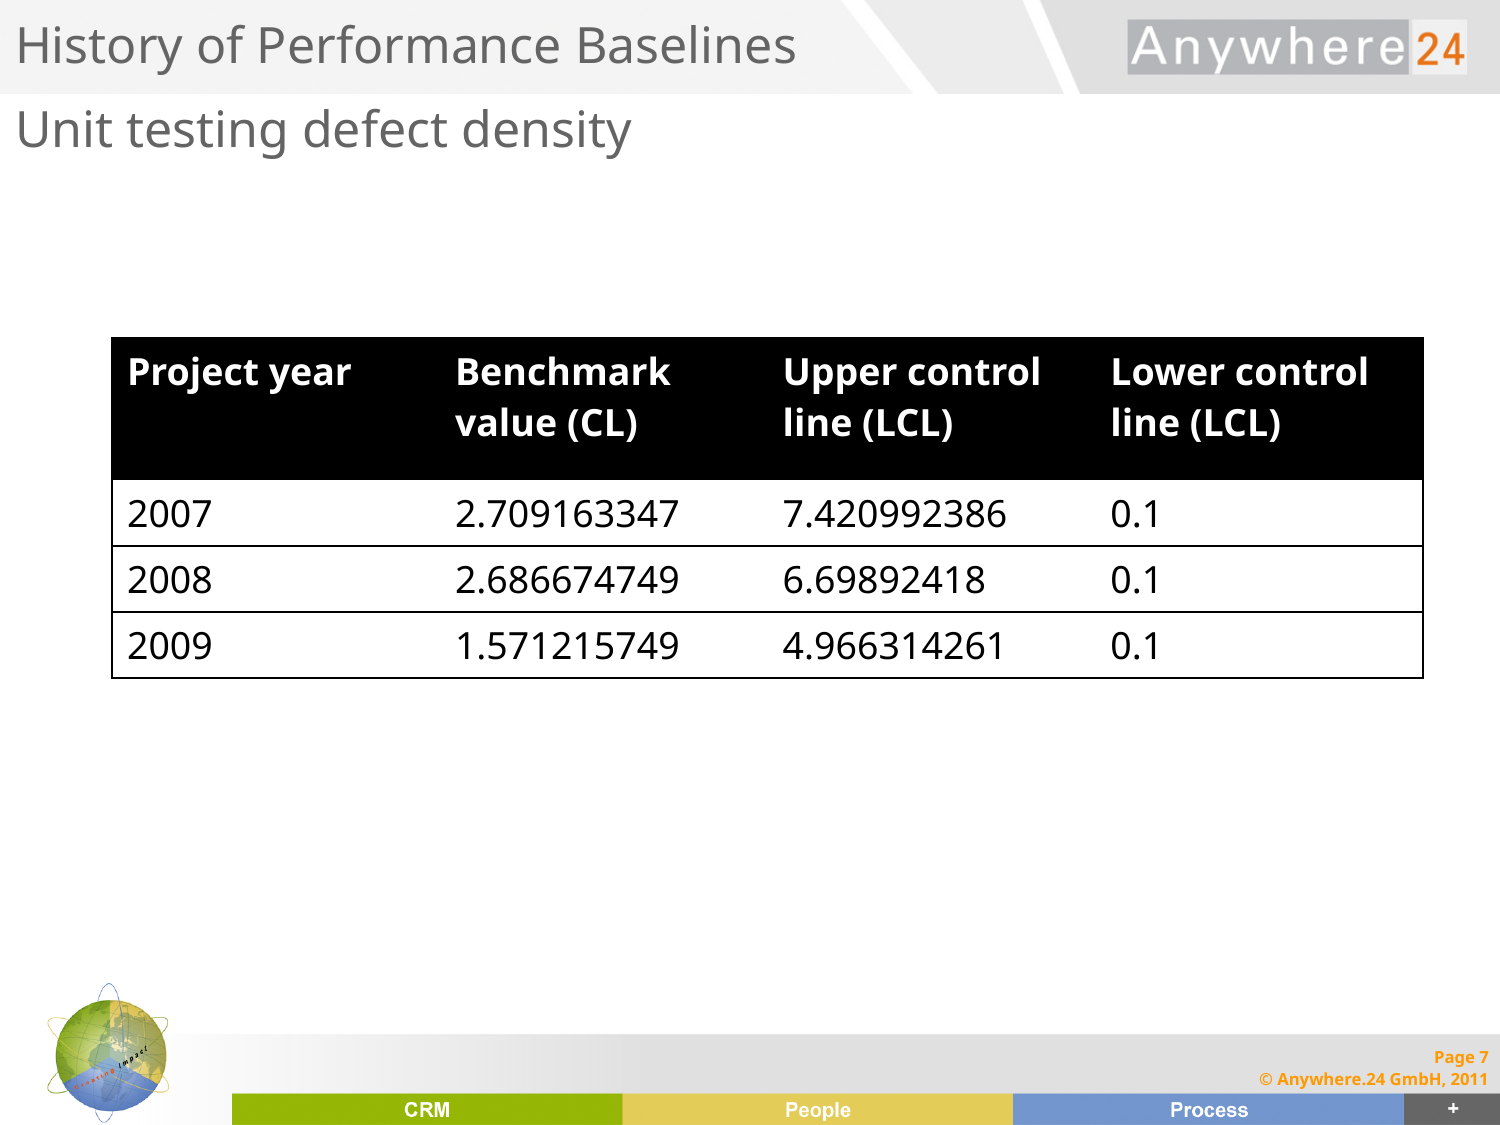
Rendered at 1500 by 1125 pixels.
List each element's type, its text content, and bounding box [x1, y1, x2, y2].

table_cell 2.709163347 [440, 480, 768, 545]
table_cell 1.571215749 [440, 613, 768, 677]
table_cell 4.966314261 [768, 613, 1095, 677]
table_header Project year [113, 339, 440, 479]
table_cell 2.686674749 [440, 547, 768, 611]
table_cell 2008 [113, 547, 440, 611]
table_header Lower control line (LCL) [1095, 339, 1422, 479]
picture [0, 0, 1500, 94]
picture [0, 983, 1500, 1125]
table_header Upper control line (LCL) [768, 339, 1095, 479]
table_cell 7.420992386 [768, 480, 1095, 545]
table_header Benchmark value (CL) [440, 339, 768, 479]
table_cell 6.69892418 [768, 547, 1095, 611]
table_cell 2007 [113, 480, 440, 545]
table_cell 0.1 [1095, 613, 1422, 677]
table_cell 2009 [113, 613, 440, 677]
table_cell 0.1 [1095, 547, 1422, 611]
title History of Performance Baselines Unit testing defect density [0, 42, 1113, 143]
table_cell 0.1 [1095, 480, 1422, 545]
slide_number Page 7 © Anywhere.24 GmbH, 2011 [1191, 1039, 1500, 1077]
